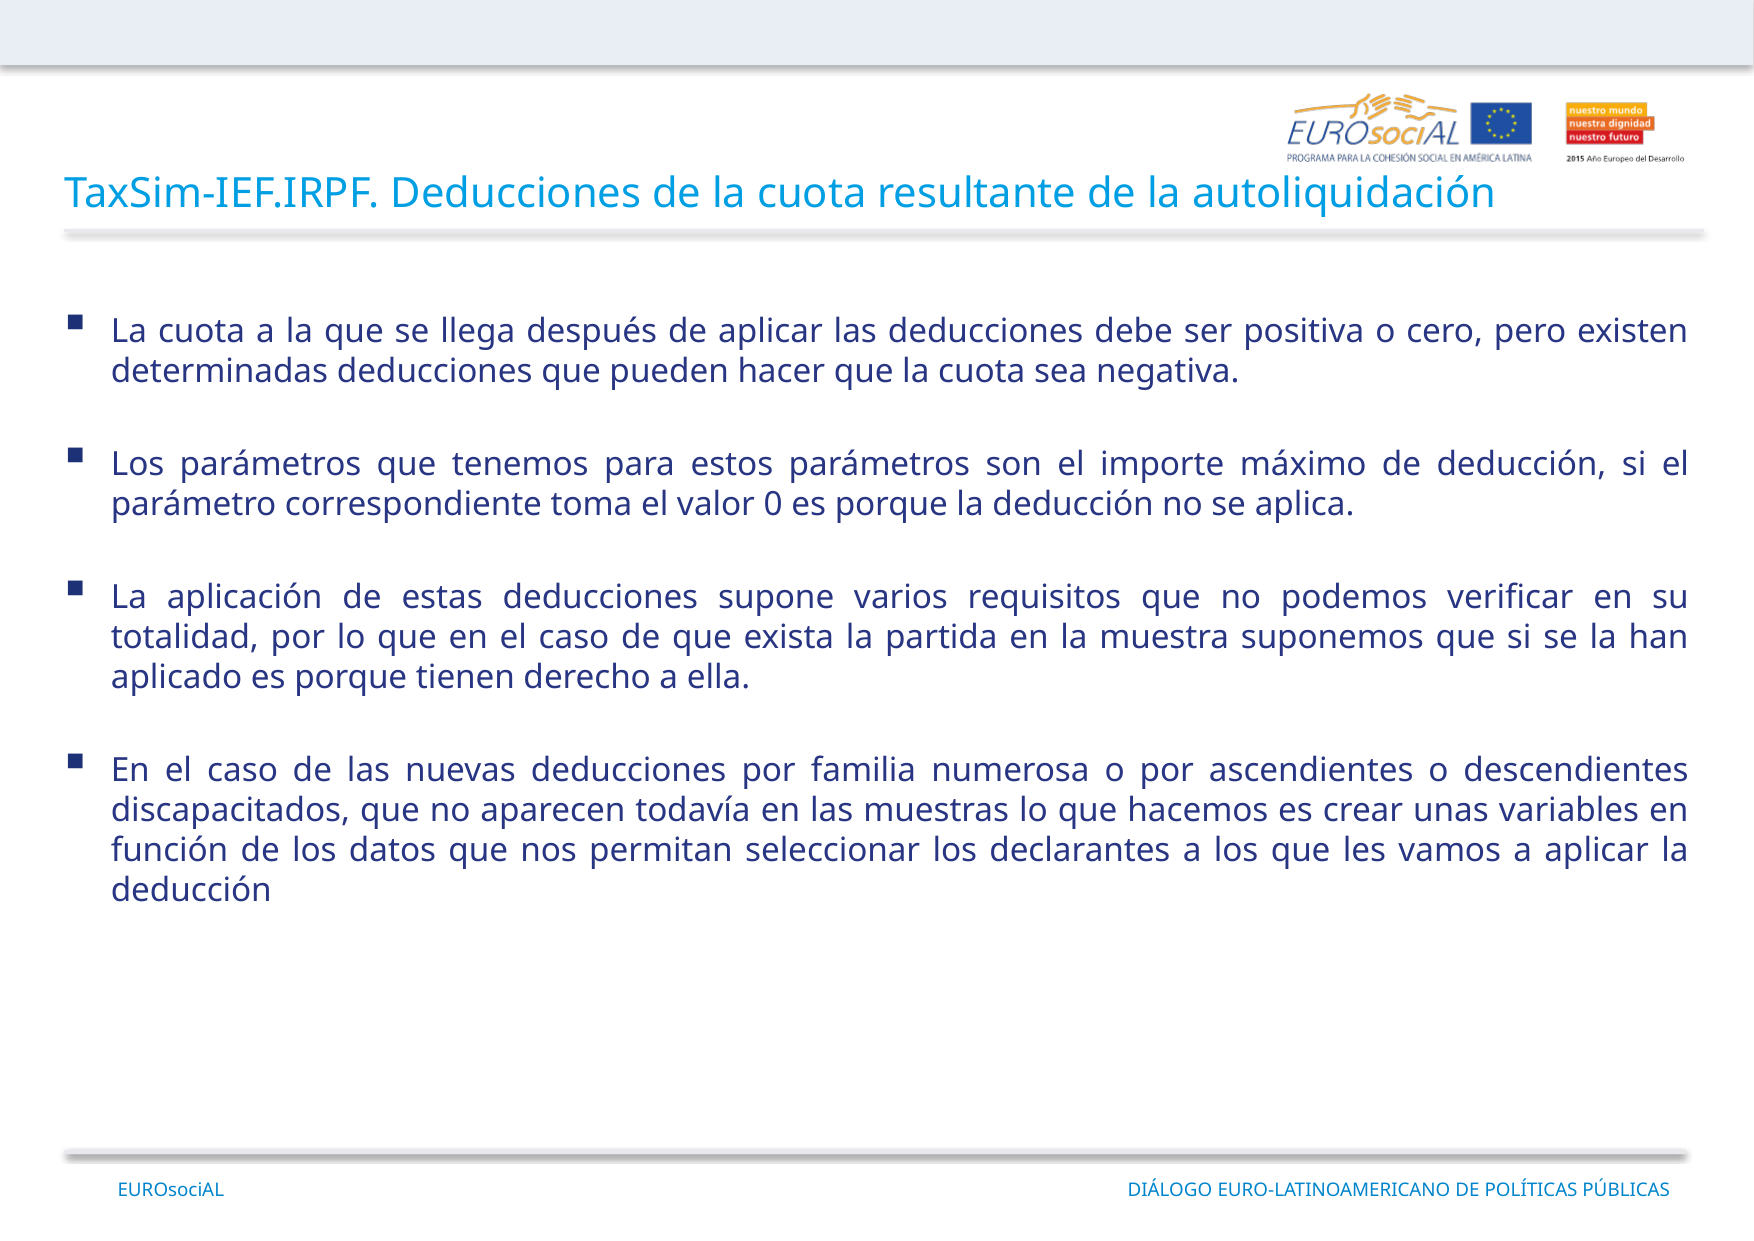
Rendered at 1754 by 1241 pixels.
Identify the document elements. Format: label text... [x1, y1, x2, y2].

text_box La cuota a la que se llega después de aplicar las deducciones debe ser positiva o cero, pero existen determinadas deducciones que pueden hacer que la cuota sea negativa. Los parámetros que tenemos para estos parámetros son el importe máximo de deducción, si el parámetro correspondiente toma el valor 0 es porque la deducción no se aplica. La aplicación de estas deducciones supone varios requisitos que no podemos verificar en su totalidad, por lo que en el caso de que exista la partida en la muestra suponemos que si se la han aplicado es porque tienen derecho a ella. En el caso de las nuevas deducciones por familia numerosa o por ascendientes o descendientes discapacitados, que no aparecen todavía en las muestras lo que hacemos es crear unas variables en función de los datos que nos permitan seleccionar los declarantes a los que les vamos a aplicar la deducción [64, 289, 1692, 1140]
text_box TaxSim-IEF.IRPF. Deducciones de la cuota resultante de la autoliquidación [49, 158, 1628, 233]
picture [1278, 88, 1692, 173]
